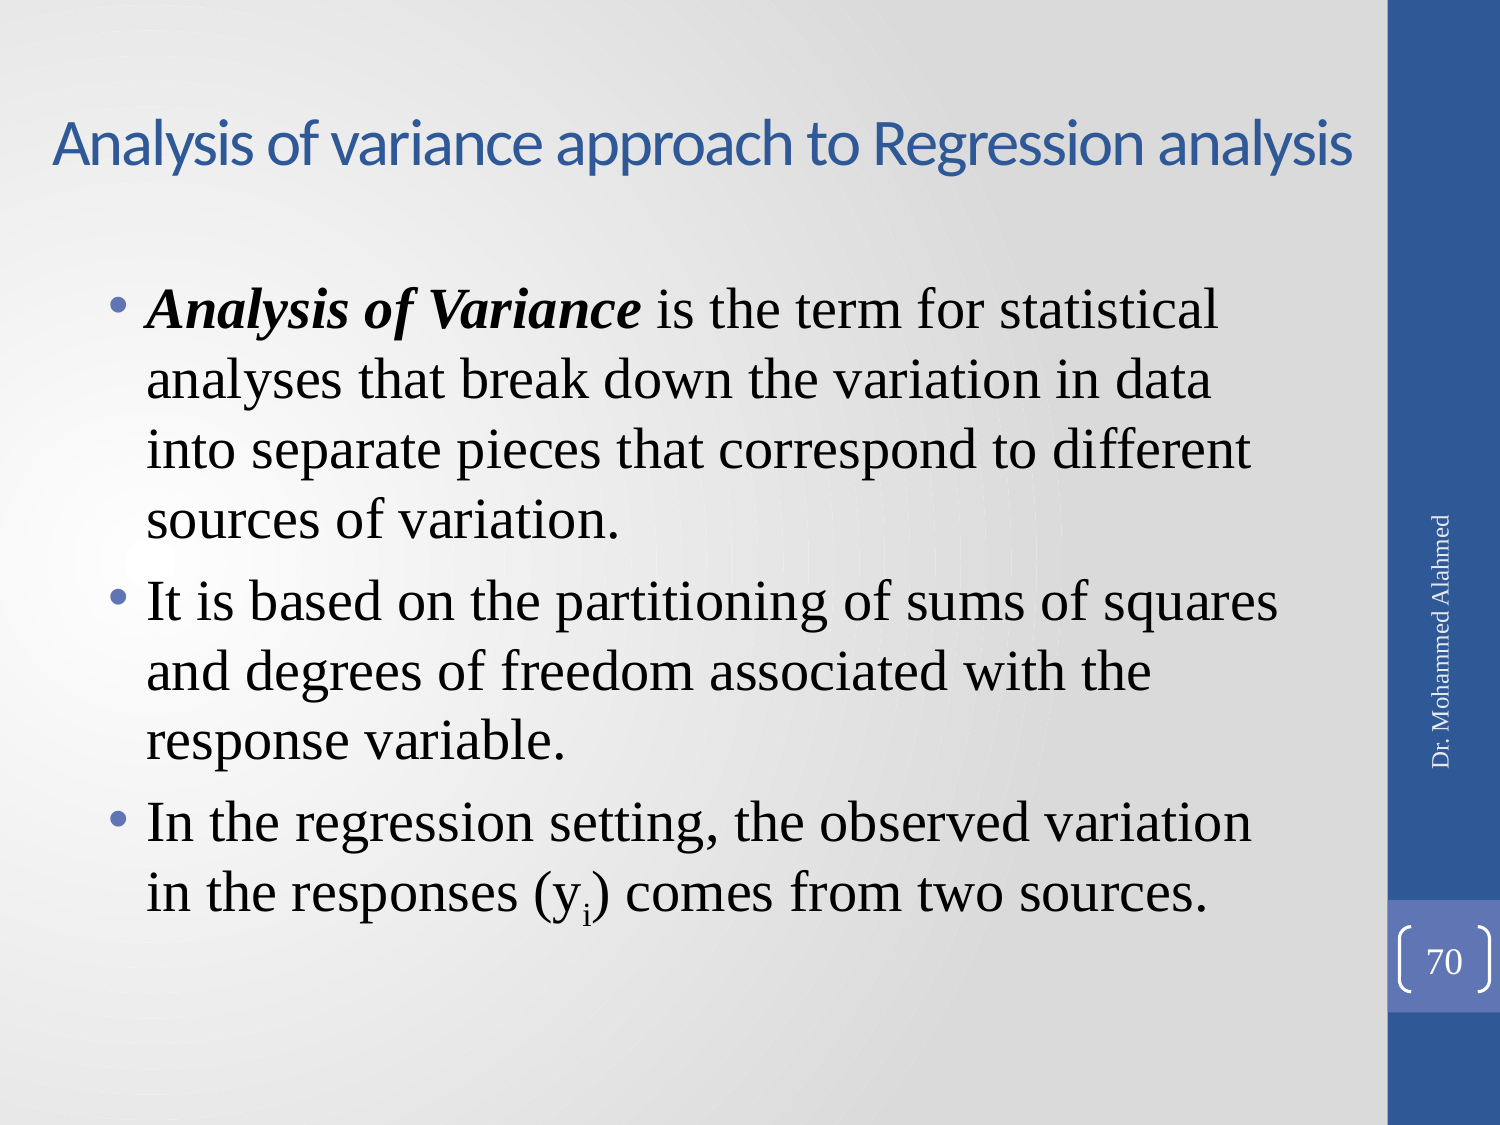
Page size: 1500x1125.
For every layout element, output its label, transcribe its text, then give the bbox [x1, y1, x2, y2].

slide_number 70 [1397, 925, 1492, 994]
footer Dr. Mohammed Alahmed [1408, 500, 1469, 889]
list Analysis of Variance is the term for statistical analyses that break down the variation in data into separate pieces that correspond to different sources of variation. It is based on the partitioning of sums of squares and degrees of freedom associated with the response variable. In the regression setting, the observed variation in the responses (yi) comes from two sources. [75, 262, 1325, 1050]
title Analysis of variance approach to Regression analysis [37, 45, 1388, 233]
